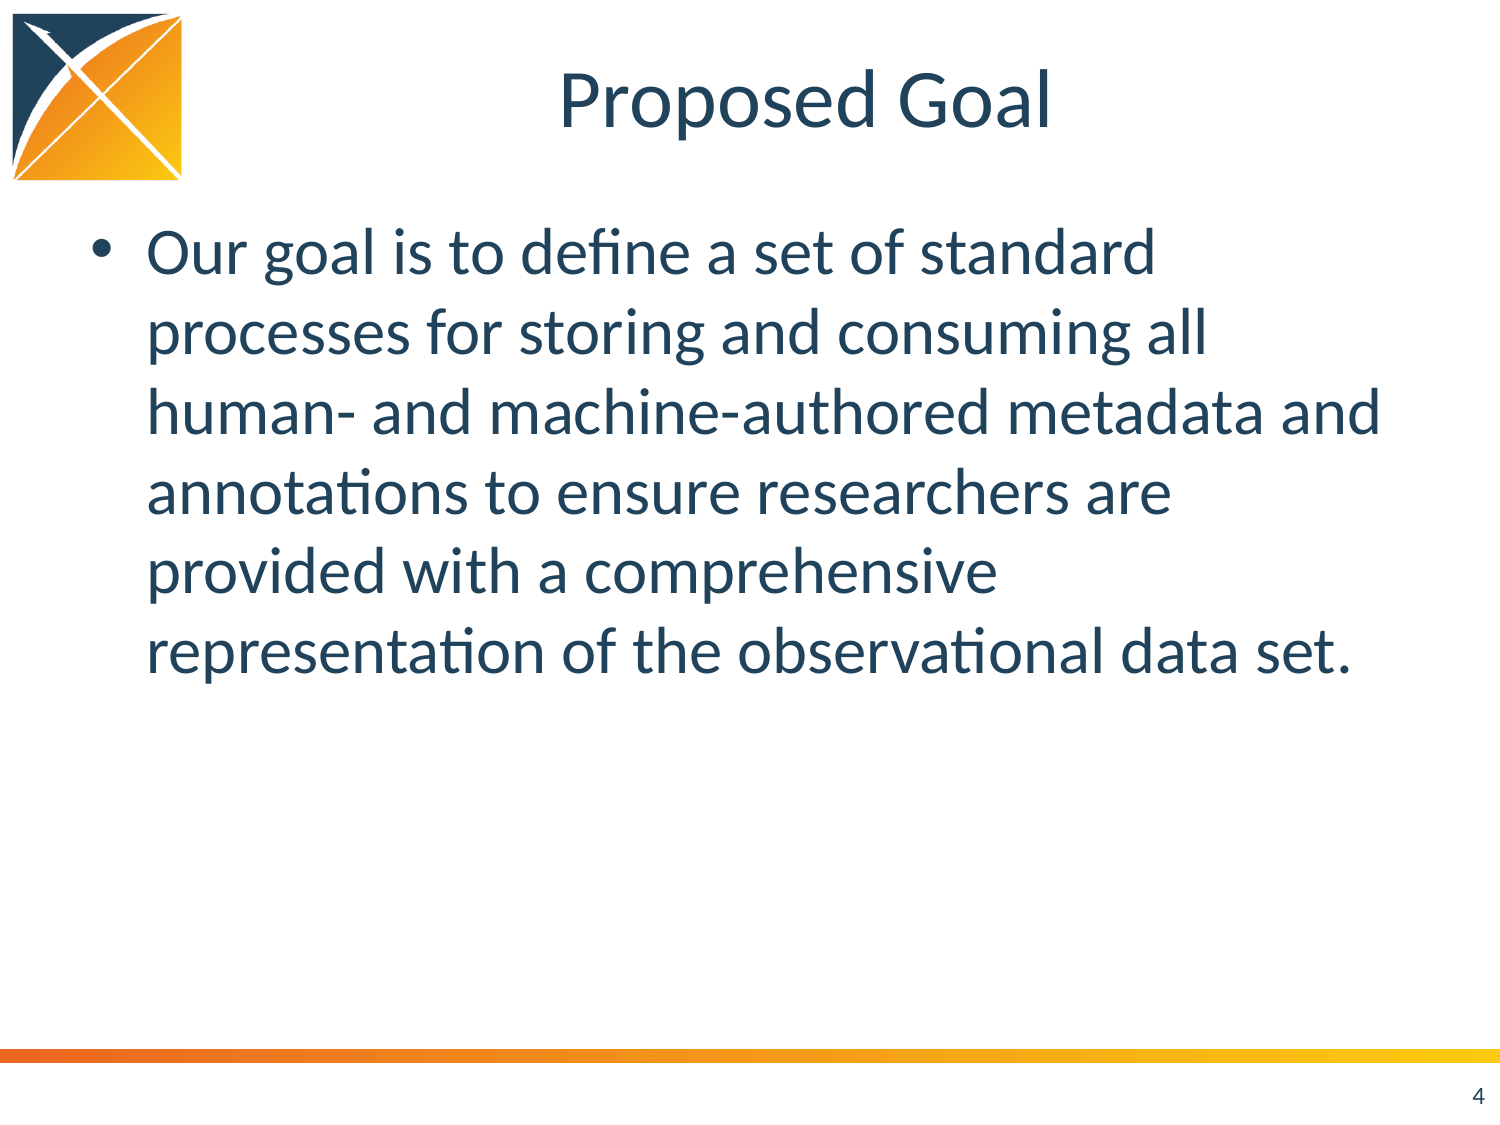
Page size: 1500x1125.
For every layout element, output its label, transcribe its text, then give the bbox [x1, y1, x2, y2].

title Proposed Goal [187, 24, 1425, 163]
picture [0, 0, 206, 200]
list Our goal is to define a set of standard processes for storing and consuming all human- and machine-authored metadata and annotations to ensure researchers are provided with a comprehensive representation of the observational data set. [75, 200, 1425, 1005]
slide_number 4 [1149, 1065, 1500, 1125]
